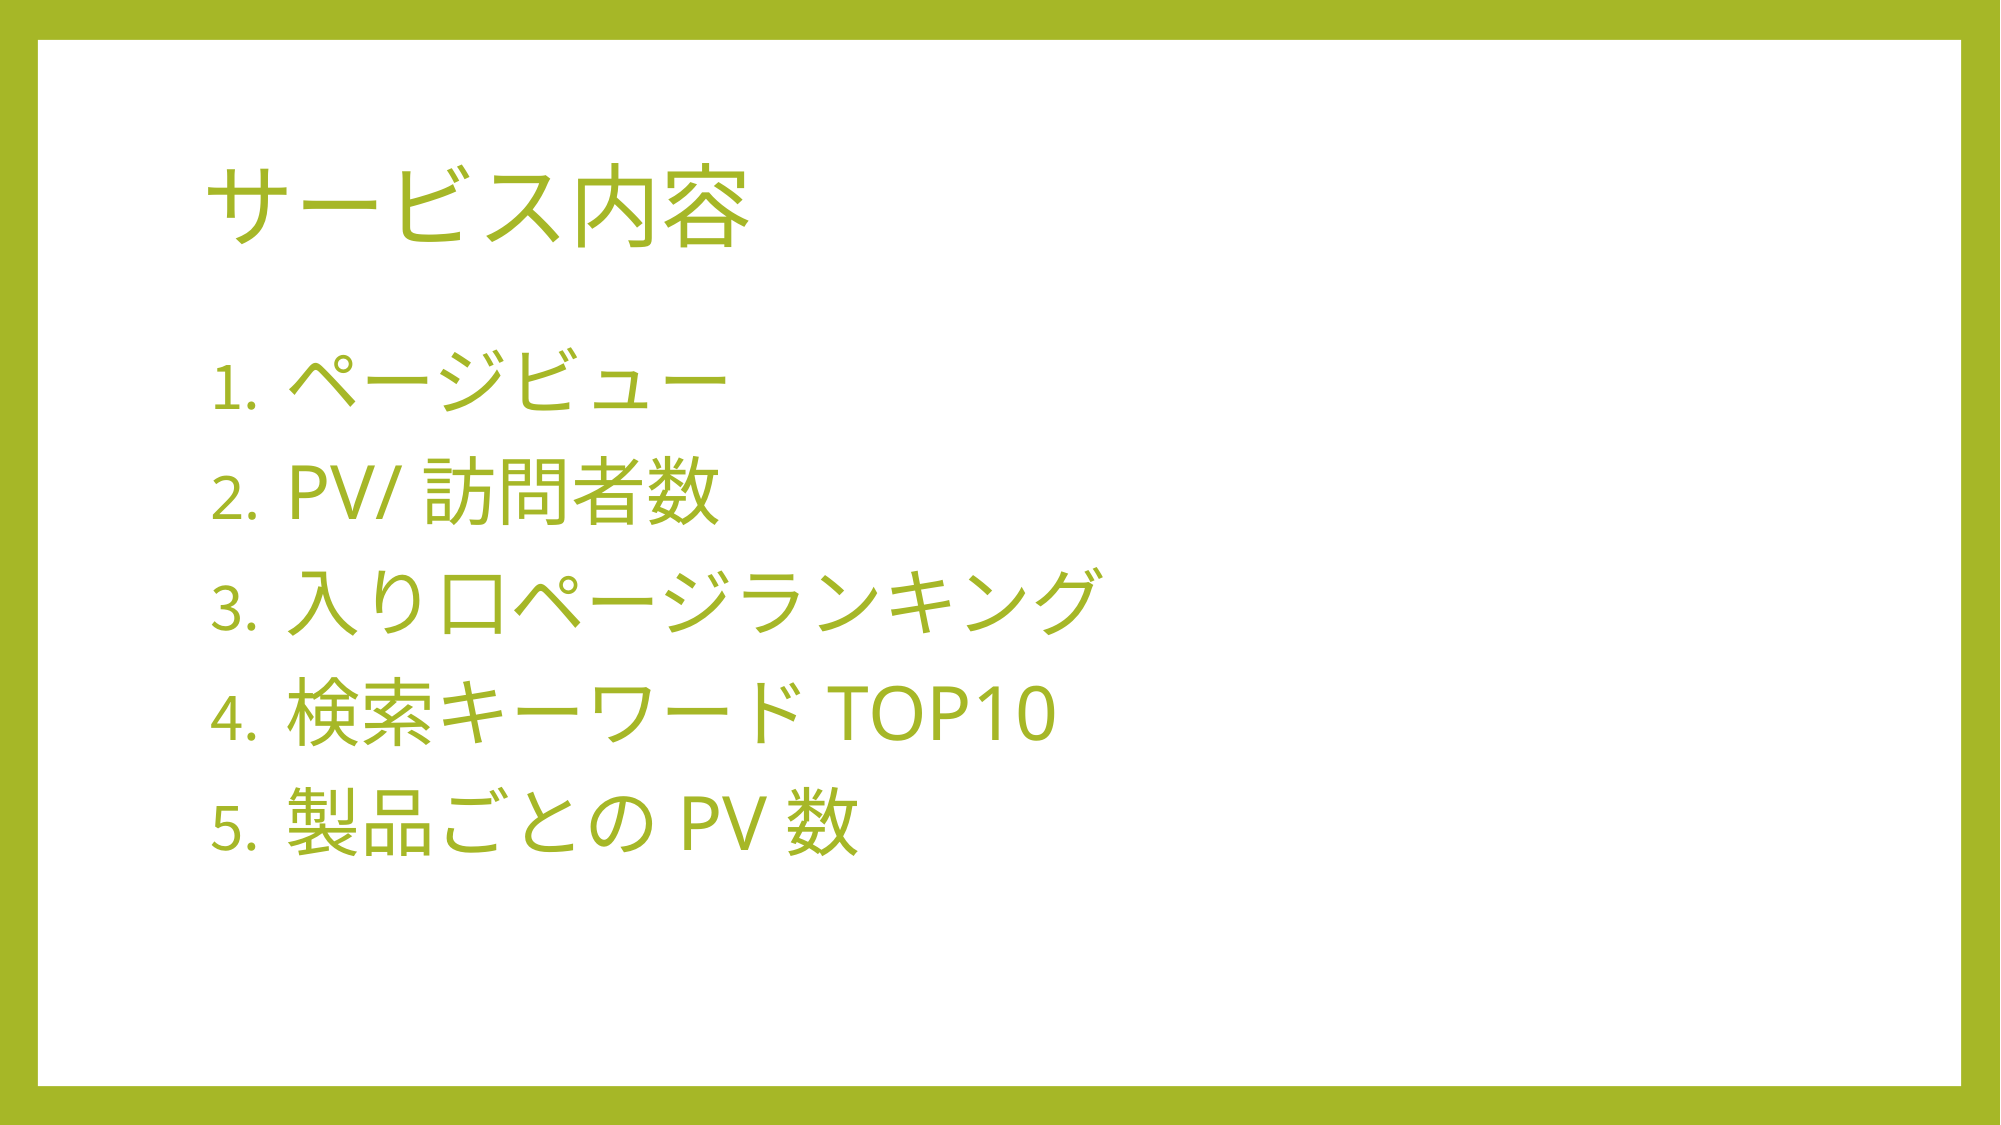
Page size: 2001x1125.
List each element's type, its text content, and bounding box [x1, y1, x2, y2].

list ページビュー PV/訪問者数 入り口ページランキング 検索キーワードTOP10 製品ごとのPV数 [187, 337, 1808, 1000]
title サービス内容 [187, 99, 1808, 323]
